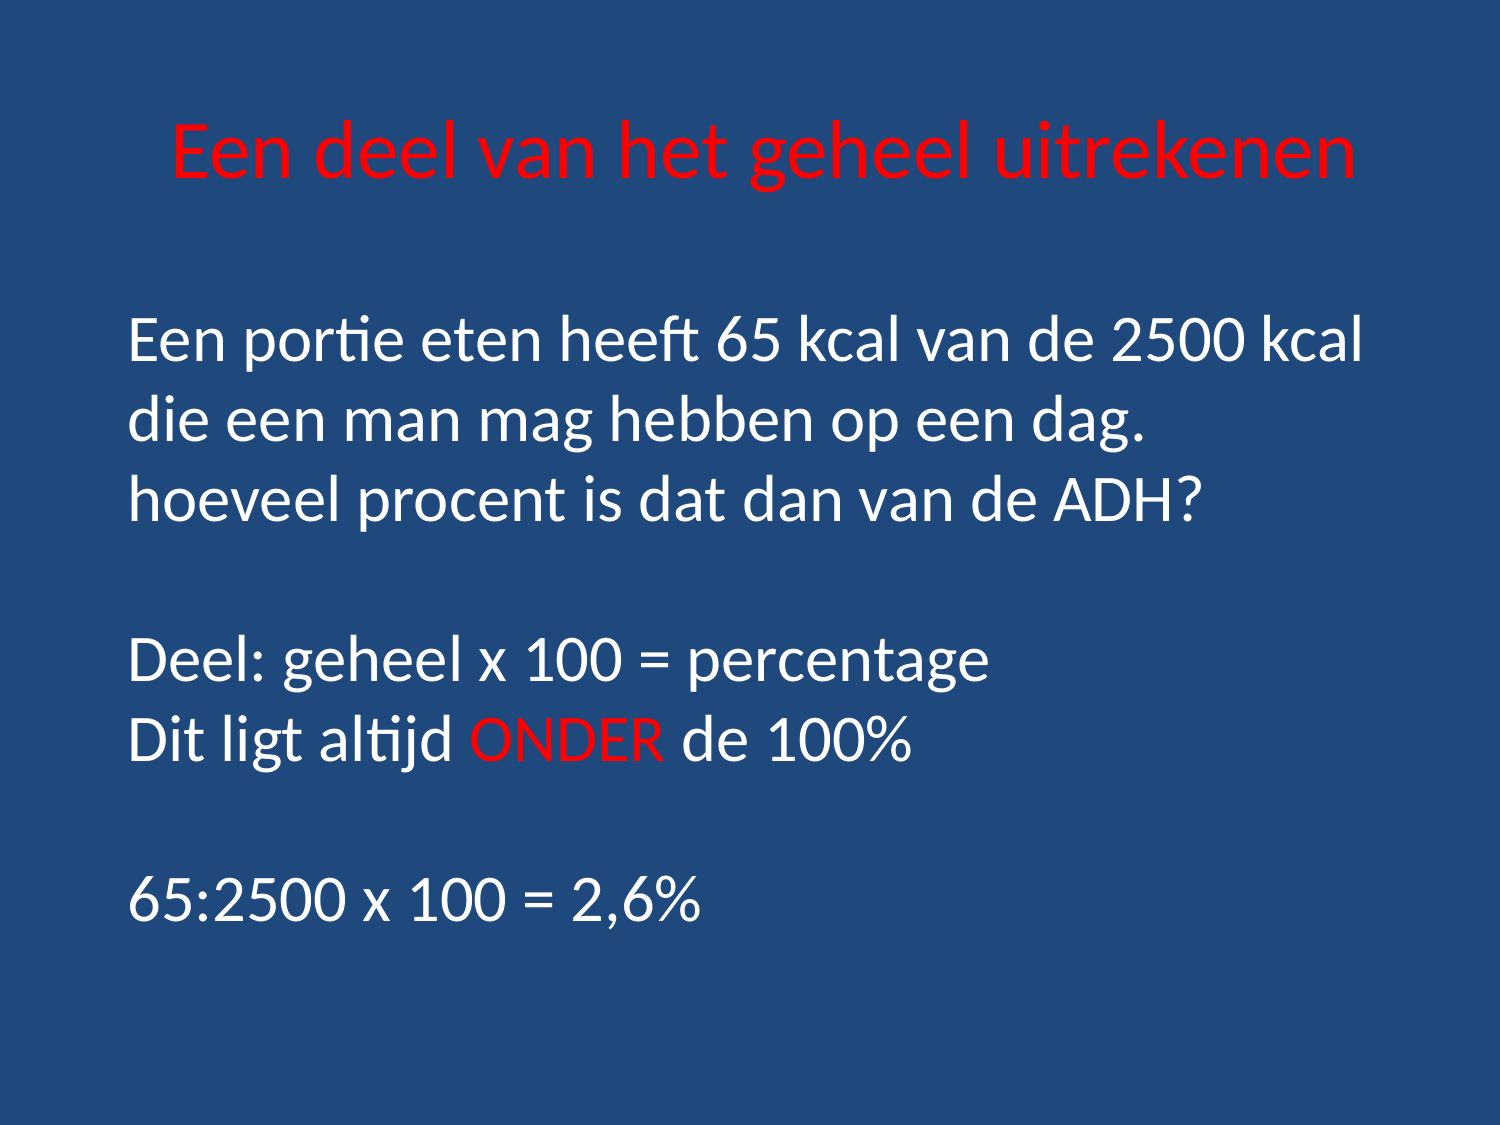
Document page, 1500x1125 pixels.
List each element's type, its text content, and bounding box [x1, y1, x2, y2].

text_box Een portie eten heeft 65 kcal van de 2500 kcal die een man mag hebben op een dag. hoeveel procent is dat dan van de ADH? Deel: geheel x 100 = percentage Dit ligt altijd ONDER de 100% 65:2500 x 100 = 2,6% [112, 287, 1400, 1022]
text_box Een deel van het geheel uitrekenen [155, 87, 1393, 203]
